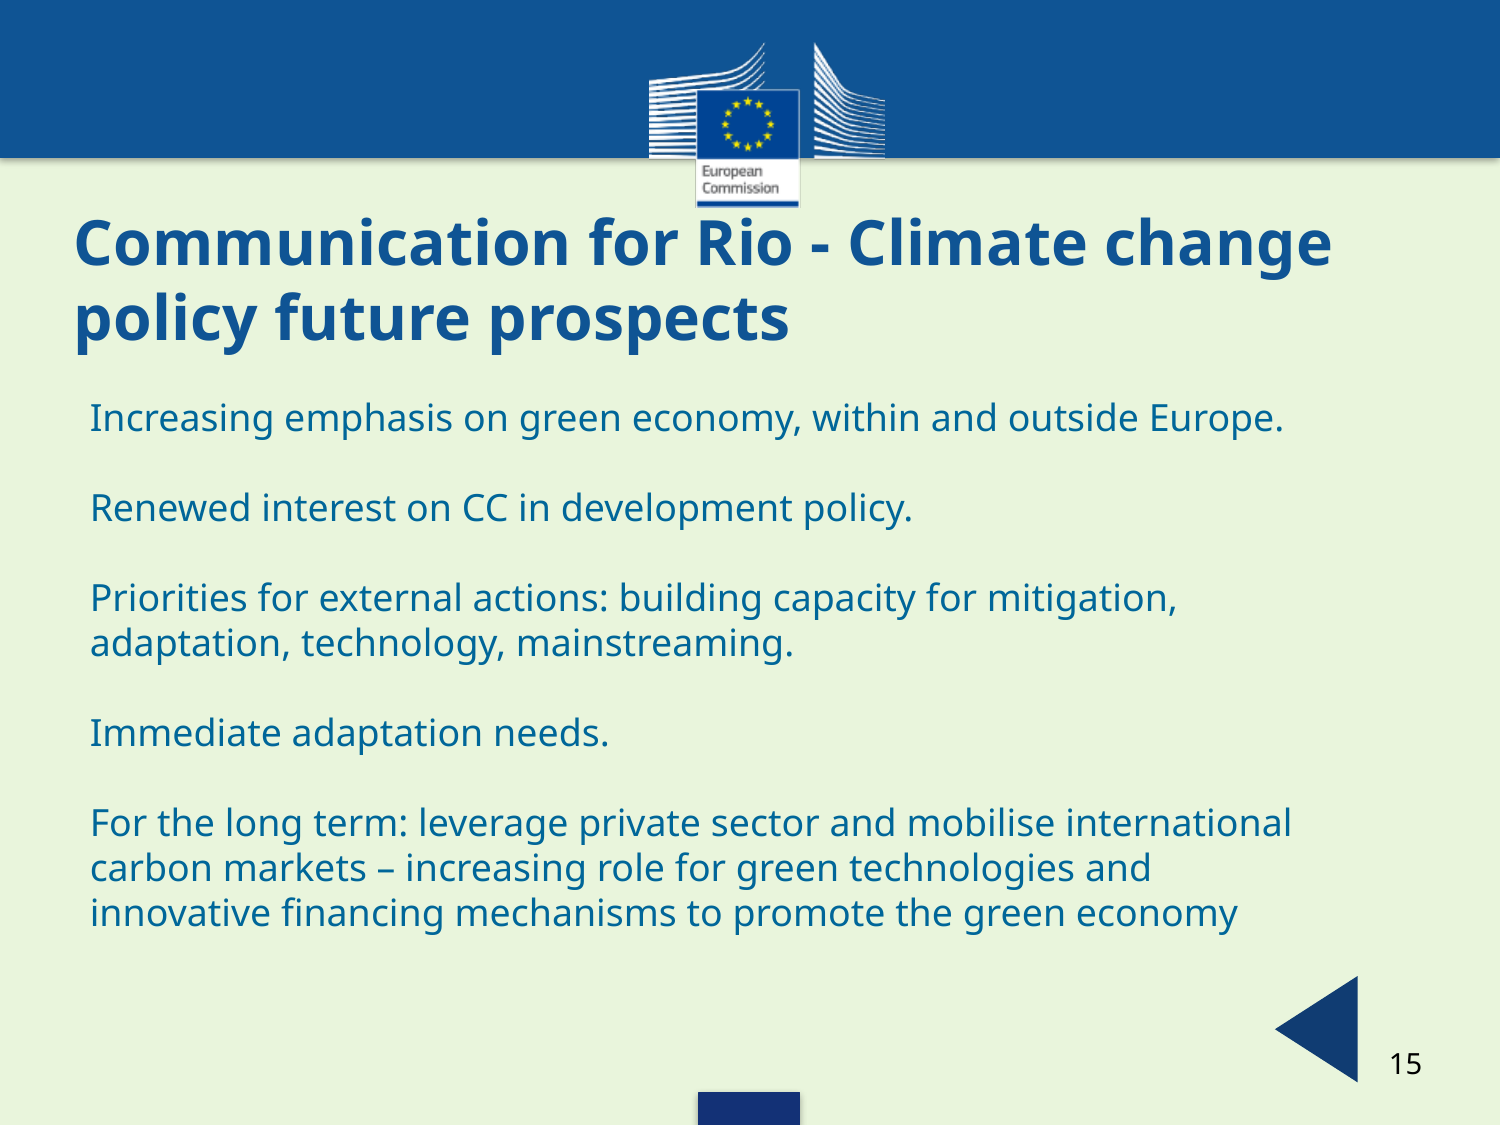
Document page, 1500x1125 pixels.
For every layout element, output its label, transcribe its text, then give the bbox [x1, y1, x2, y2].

title Communication for Rio - Climate change policy future prospects [0, 176, 1500, 380]
text_box Increasing emphasis on green economy, within and outside Europe. Renewed interest on CC in development policy. Priorities for external actions: building capacity for mitigation, adaptation, technology, mainstreaming. Immediate adaptation needs. For the long term: leverage private sector and mobilise international carbon markets – increasing role for green technologies and innovative financing mechanisms to promote the green economy [75, 386, 1325, 941]
slide_number 15 [1337, 1037, 1438, 1116]
picture [649, 42, 885, 176]
text_box [1274, 976, 1358, 1083]
